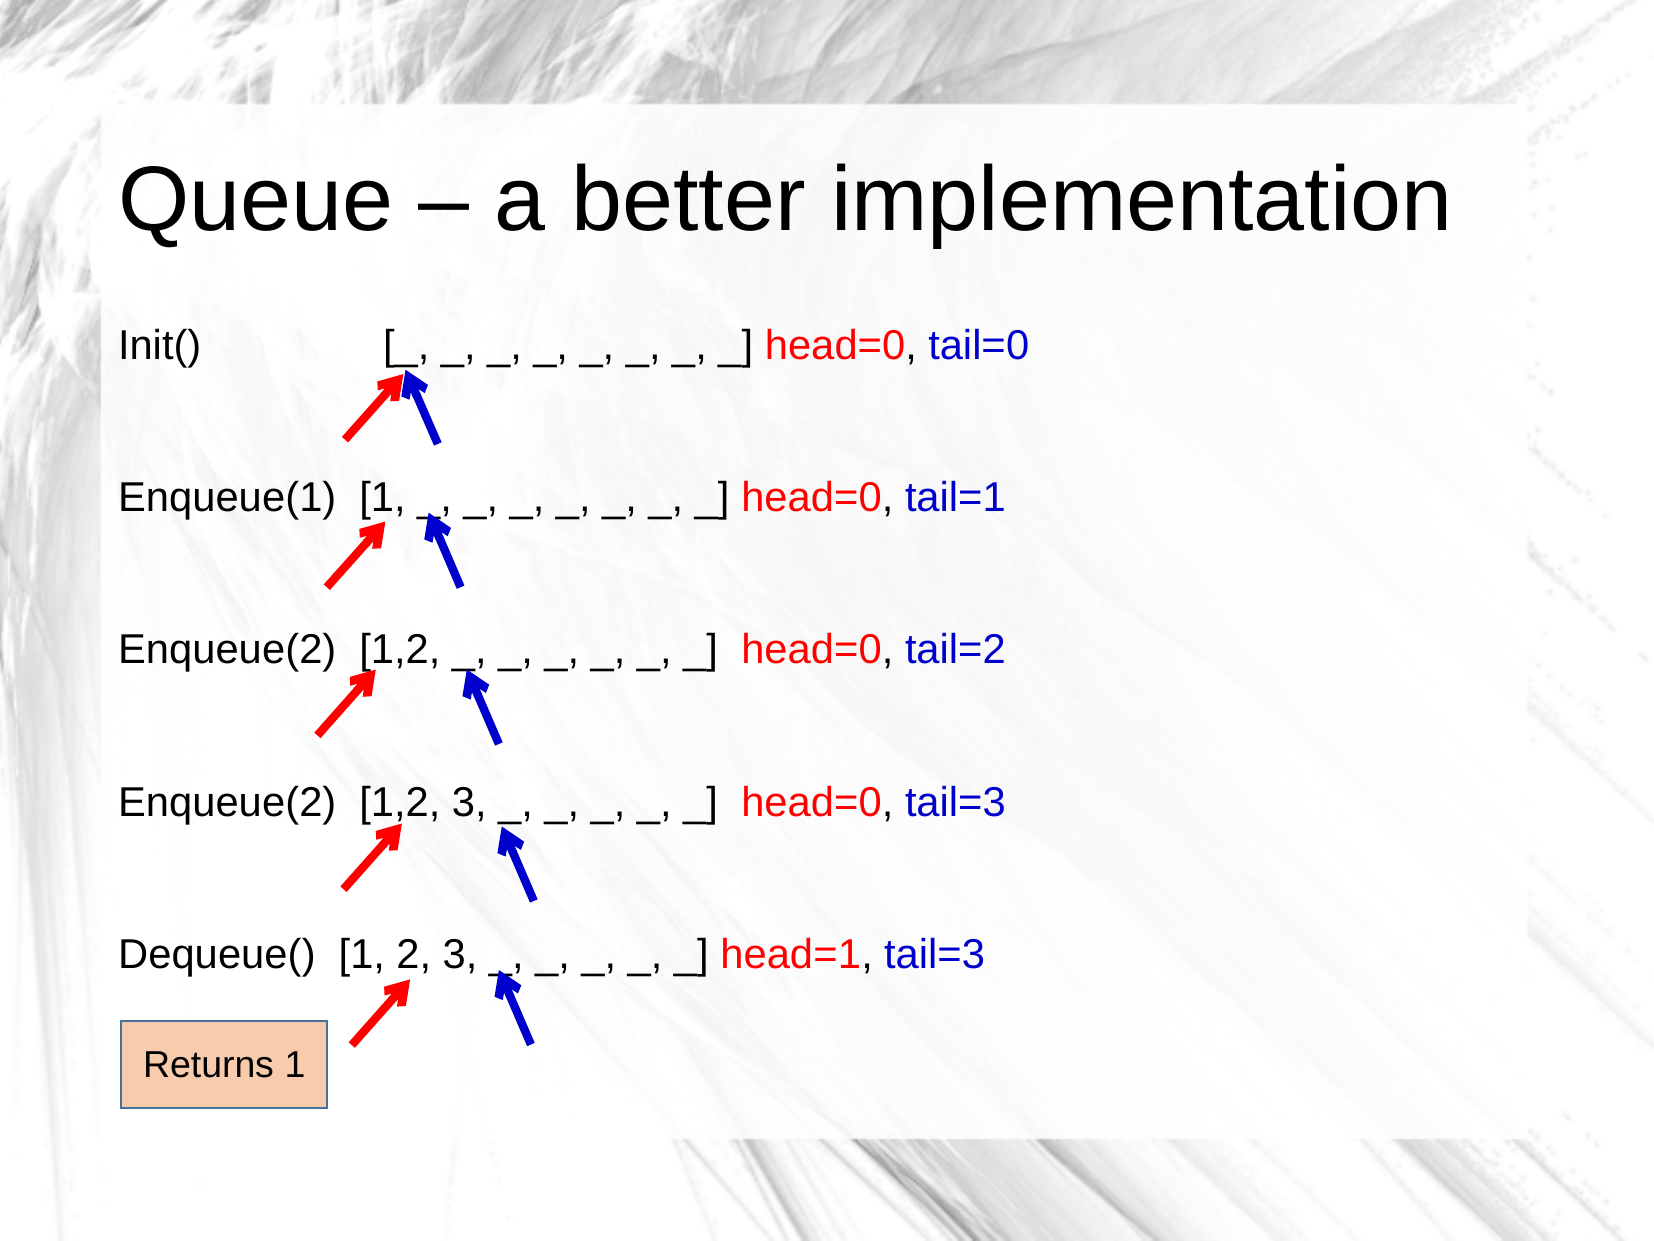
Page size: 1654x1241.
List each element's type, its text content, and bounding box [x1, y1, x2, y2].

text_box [326, 521, 386, 588]
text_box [428, 512, 461, 588]
list Init() [_, _, _, _, _, _, _, _] head=0, tail=0 Enqueue(1) [1, _, _, _, _, _, _, _] head=0, tail=1 Enqueue(2) [1,2, _, _, _, _, _, _] head=0, tail=2 Enqueue(2) [1,2, 3, _, _, _, _, _] head=0, tail=3 Dequeue() [1, 2, 3, _, _, _, _, _] head=1, tail=3 [118, 319, 1571, 1109]
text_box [501, 826, 534, 901]
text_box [351, 979, 411, 1046]
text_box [317, 669, 376, 736]
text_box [466, 669, 499, 745]
title Queue – a better implementation [118, 112, 1506, 281]
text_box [344, 374, 404, 440]
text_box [498, 970, 531, 1045]
picture [0, 0, 1654, 1241]
text_box Returns 1 [120, 1020, 327, 1109]
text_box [405, 369, 438, 445]
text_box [343, 823, 402, 890]
